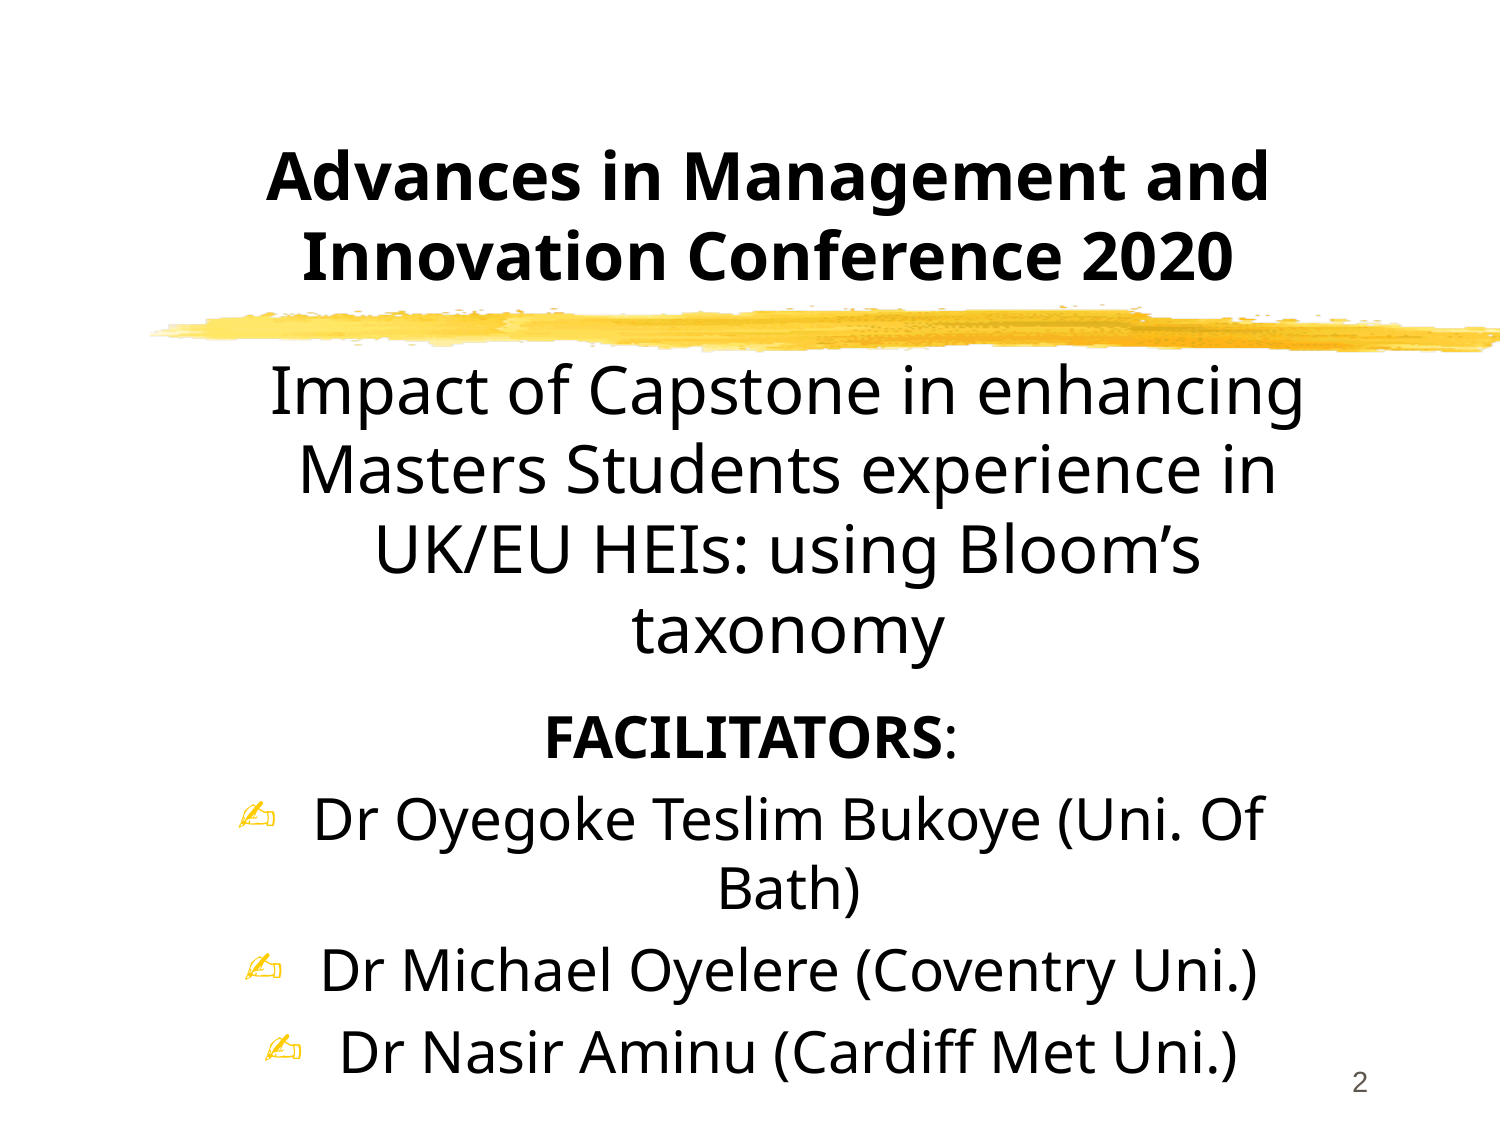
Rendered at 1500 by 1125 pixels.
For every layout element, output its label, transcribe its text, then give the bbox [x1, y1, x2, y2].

picture [150, 299, 1500, 363]
title Advances in Management and Innovation Conference 2020 [135, 113, 1403, 302]
text_box FACILITATORS: Dr Oyegoke Teslim Bukoye (Uni. Of Bath) Dr Michael Oyelere (Coventry Uni.) Dr Nasir Aminu (Cardiff Met Uni.) [150, 692, 1352, 924]
subtitle Impact of Capstone in enhancing Masters Students experience in UK/EU HEIs: using Bloom’s taxonomy [226, 339, 1352, 631]
slide_number 2 [1083, 1021, 1384, 1107]
